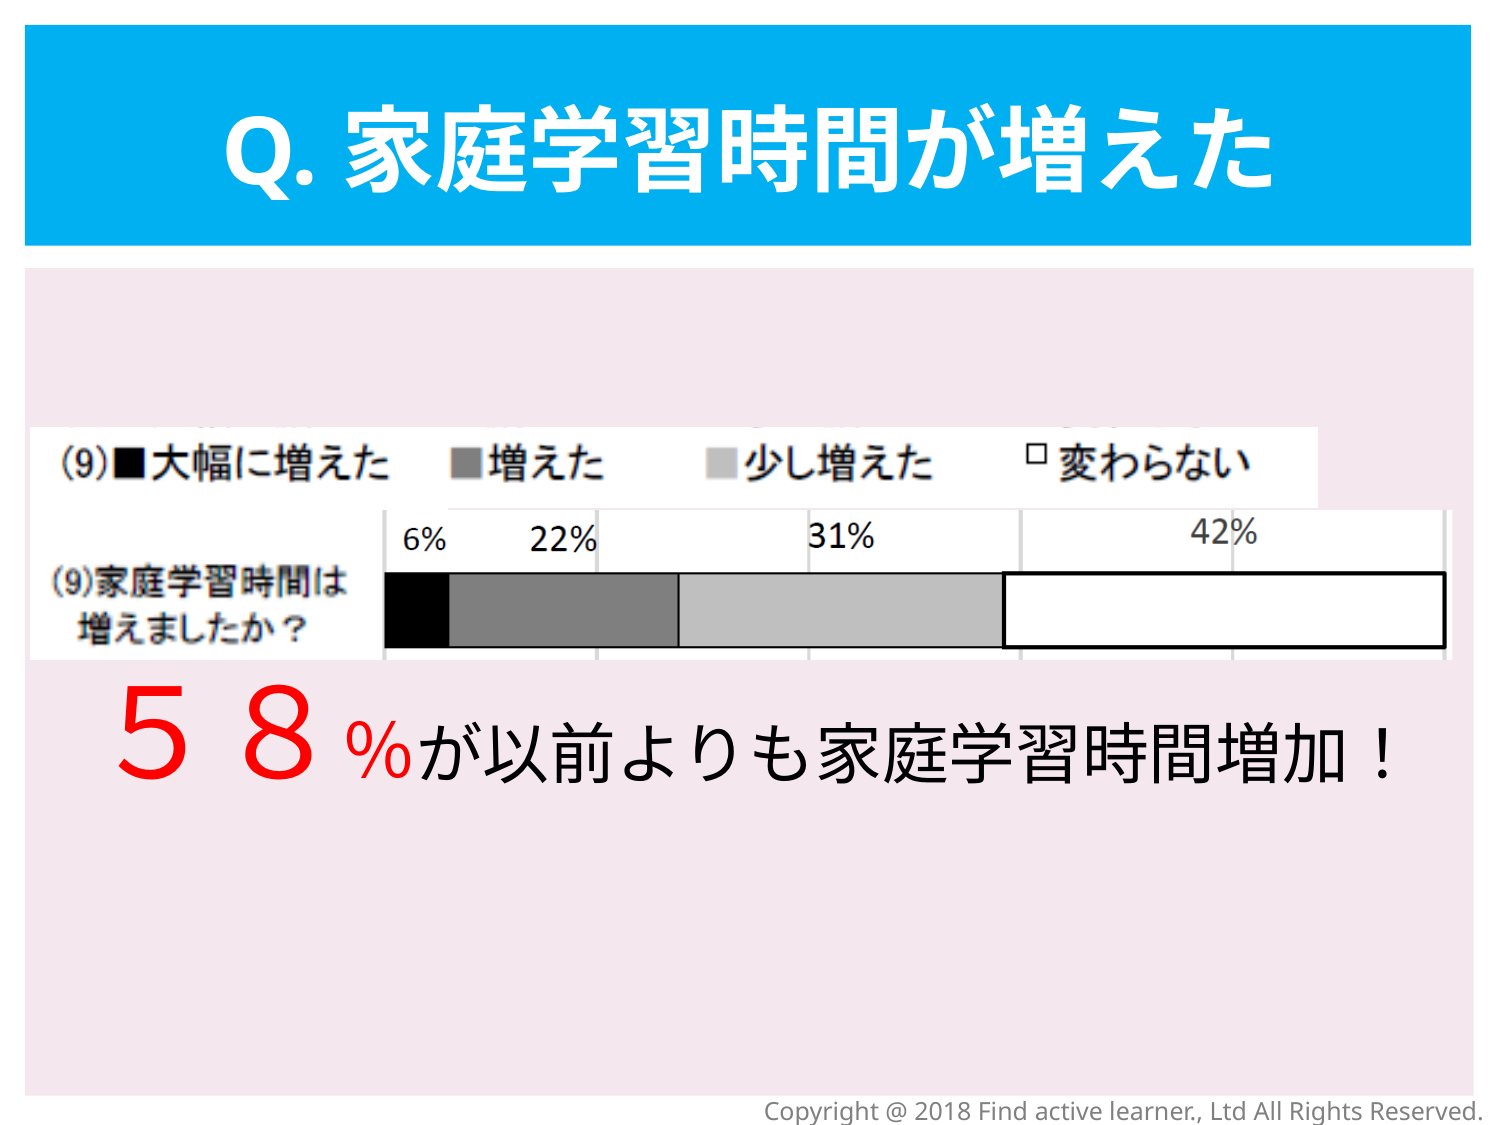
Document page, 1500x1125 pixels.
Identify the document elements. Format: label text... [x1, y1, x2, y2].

text_box Copyright @ 2018 Find active learner., Ltd All Rights Reserved. [708, 1095, 1500, 1125]
text_box ５８％が以前よりも家庭学習時間増加！ [41, 646, 1459, 812]
text_box Q.家庭学習時間が増えた [0, 24, 1500, 270]
picture [29, 427, 1453, 660]
